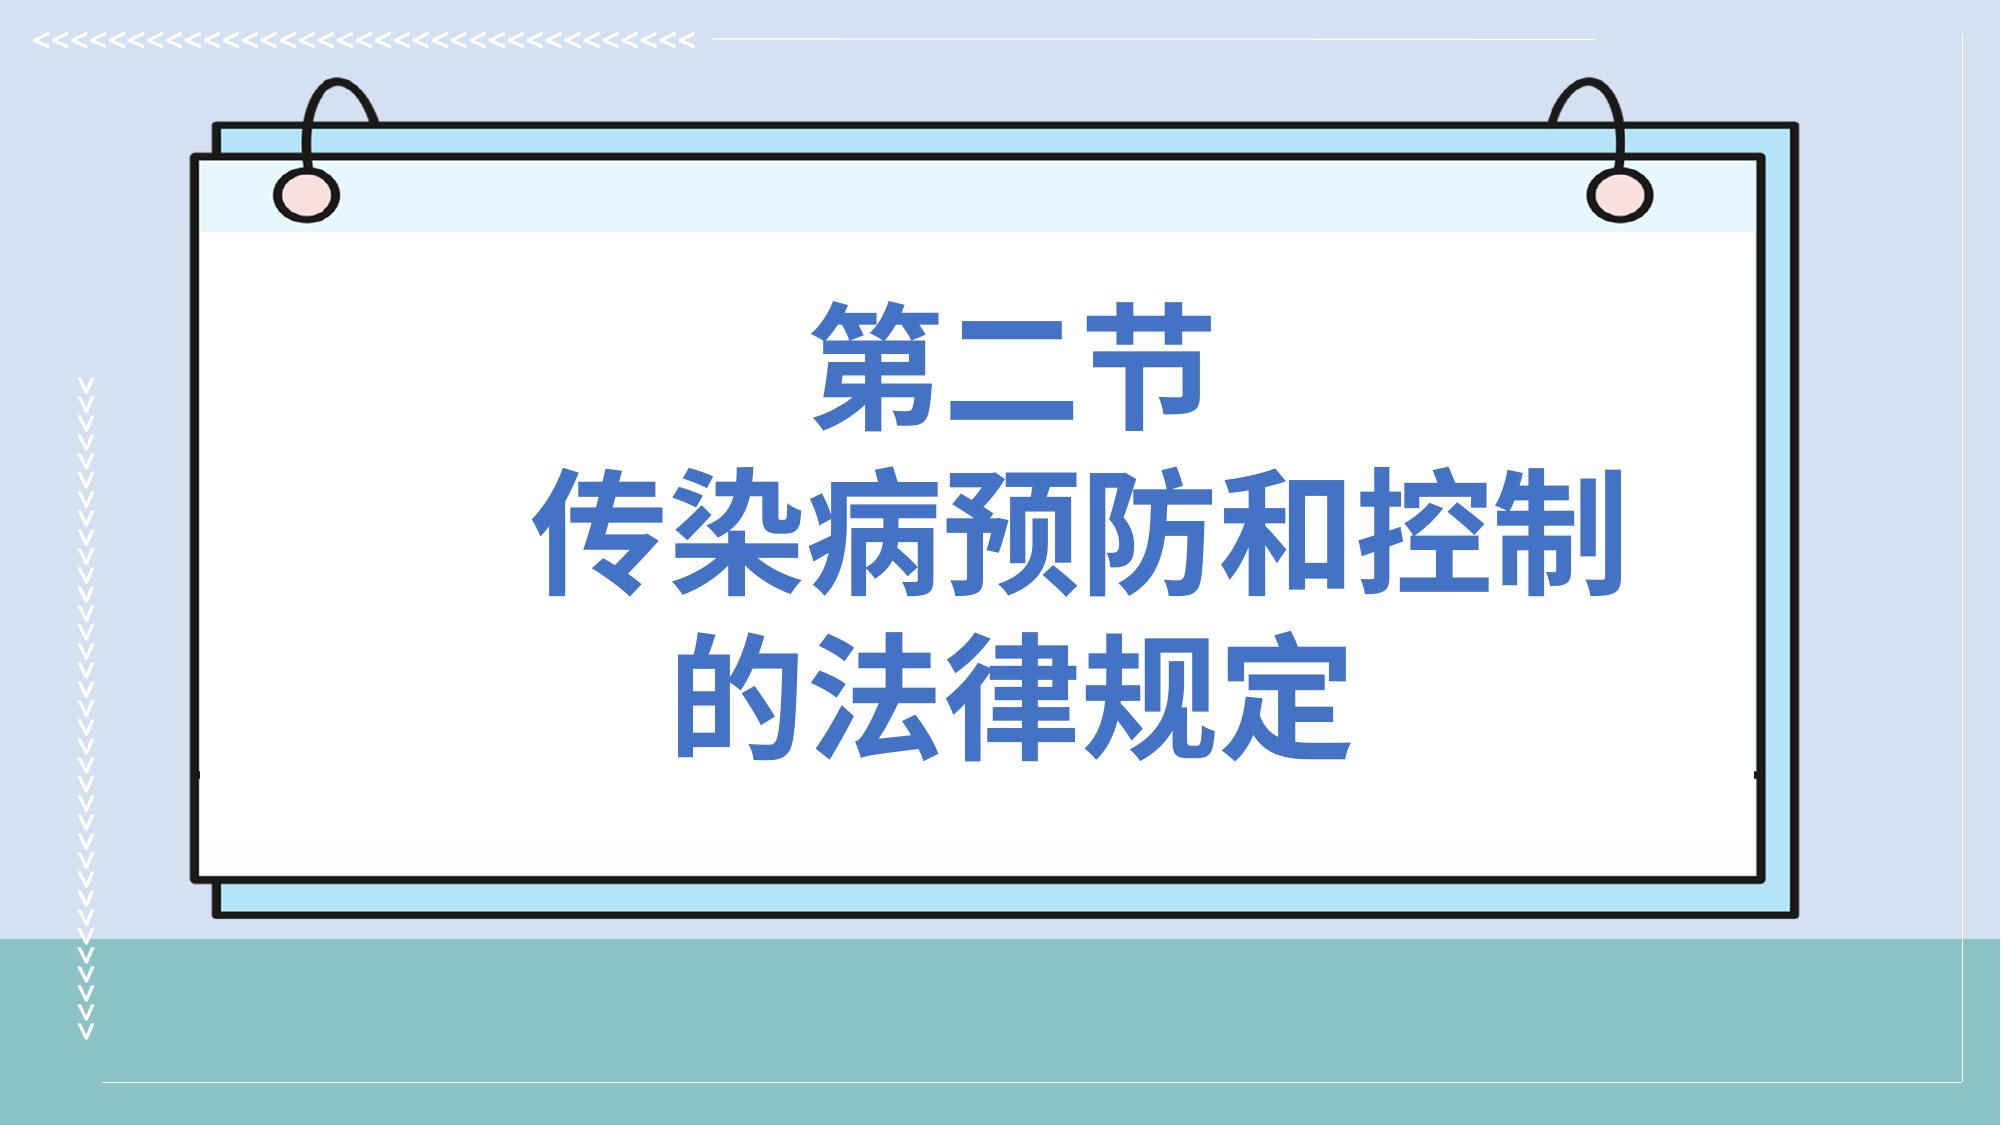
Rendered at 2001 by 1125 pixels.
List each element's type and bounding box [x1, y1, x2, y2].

picture [107, 37, 1841, 947]
